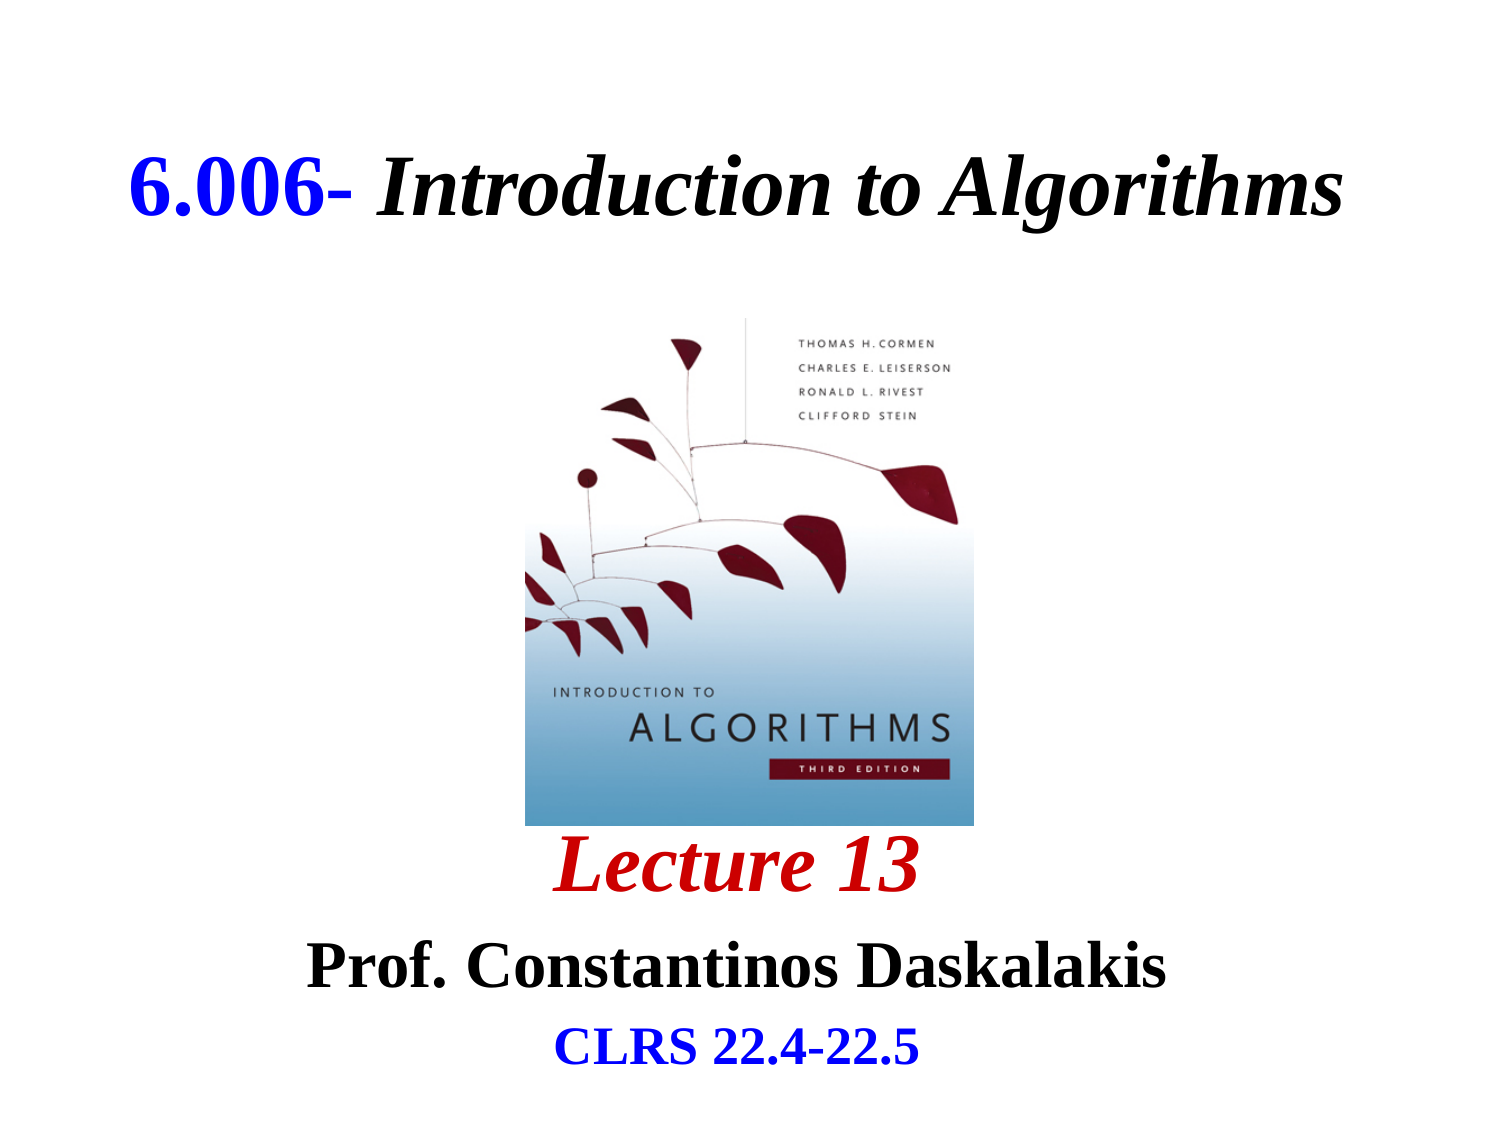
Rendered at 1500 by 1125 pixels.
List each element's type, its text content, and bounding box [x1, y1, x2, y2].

title 6.006- Introduction to Algorithms [99, 62, 1376, 313]
picture [524, 317, 975, 826]
subtitle Lecture 13 Prof. Constantinos Daskalakis CLRS 22.4-22.5 [155, 812, 1319, 1063]
